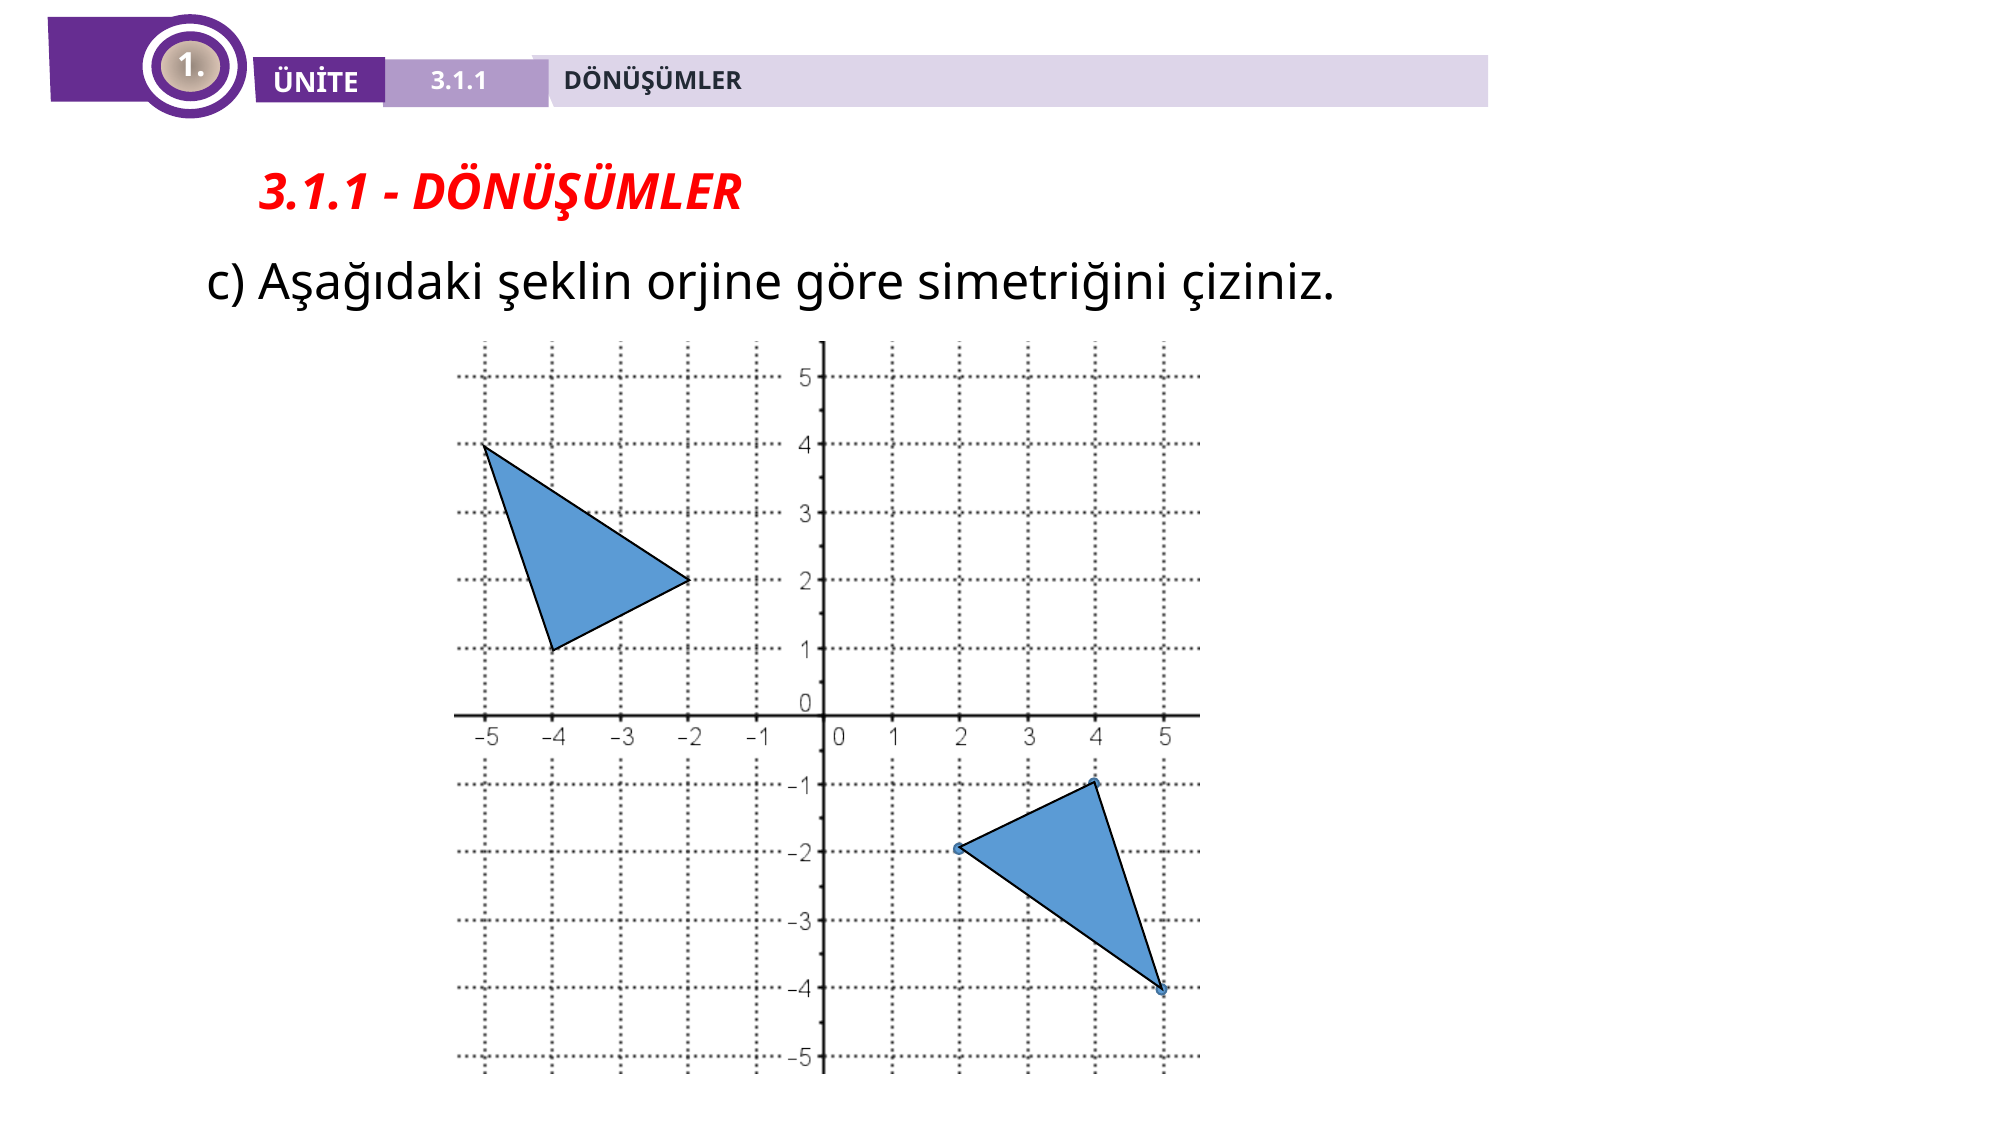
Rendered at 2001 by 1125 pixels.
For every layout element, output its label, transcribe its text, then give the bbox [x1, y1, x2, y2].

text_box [47, 16, 1552, 114]
picture [454, 341, 1200, 1074]
text_box c) Aşağıdaki şeklin orjine göre simetriğini çiziniz. [191, 241, 1709, 317]
text_box 3.1.1 - DÖNÜŞÜMLER [244, 151, 759, 227]
